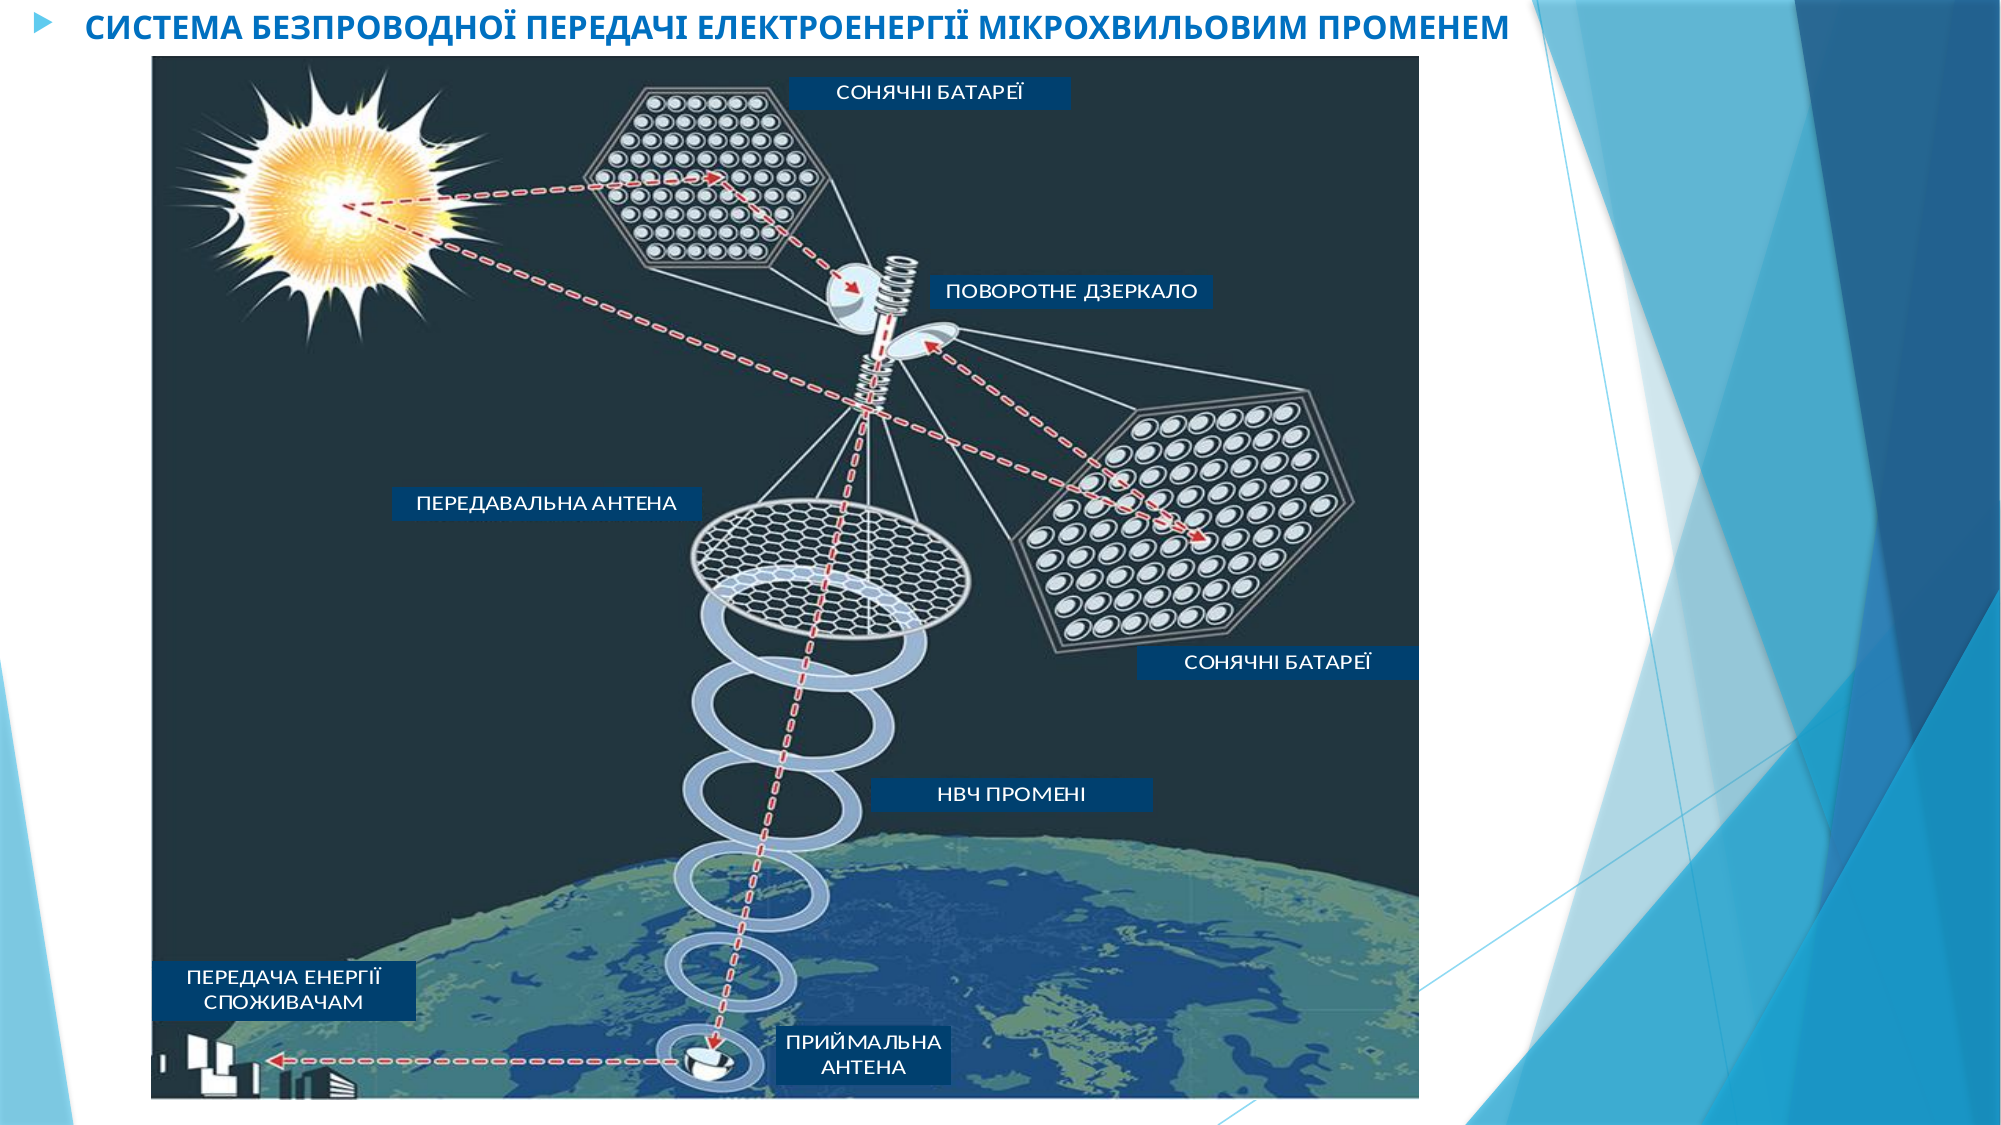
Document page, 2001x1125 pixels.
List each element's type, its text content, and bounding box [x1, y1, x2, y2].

picture [139, 54, 1420, 1101]
list СИСТЕМА БЕЗПРОВОДНОЇ ПЕРЕДАЧІ ЕЛЕКТРОЕНЕРГІЇ МІКРОХВИЛЬОВИМ ПРОМЕНЕМ [16, 0, 1679, 55]
